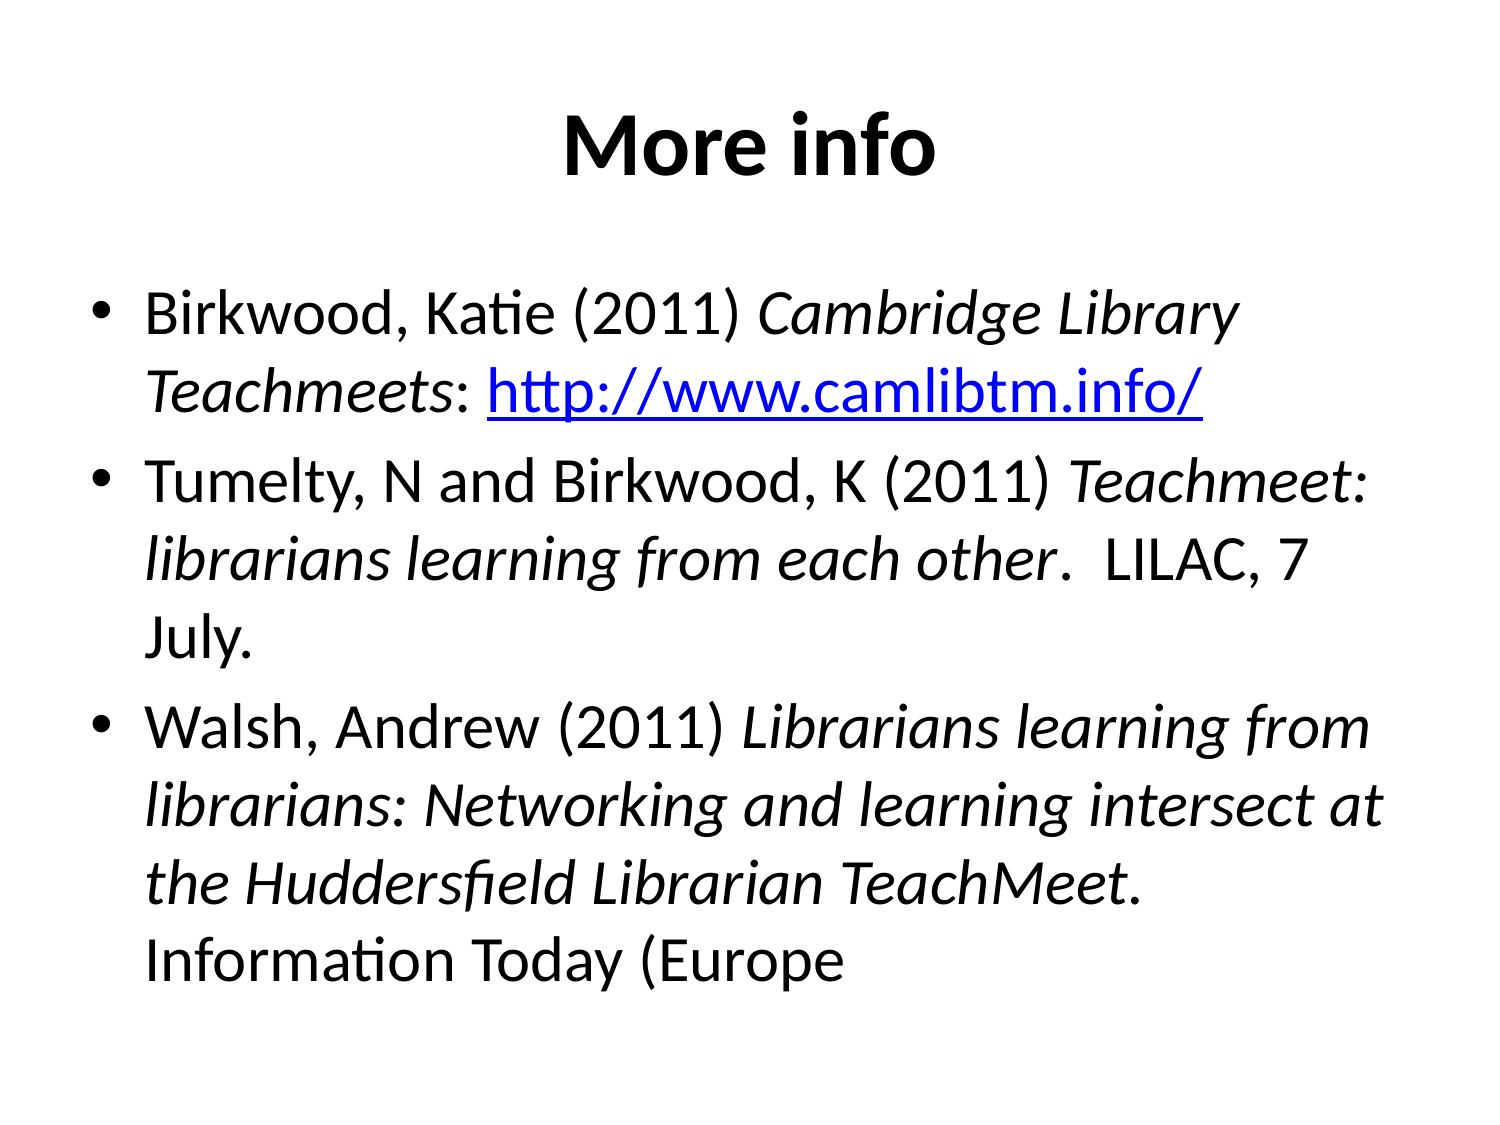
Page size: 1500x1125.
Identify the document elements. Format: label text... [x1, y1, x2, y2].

list Birkwood, Katie (2011) Cambridge Library Teachmeets: http://www.camlibtm.info/ Tumelty, N and Birkwood, K (2011) Teachmeet: librarians learning from each other. LILAC, 7 July. Walsh, Andrew (2011) Librarians learning from librarians: Networking and learning intersect at the Huddersfield Librarian TeachMeet. Information Today (Europe [75, 262, 1425, 1005]
title More info [75, 45, 1425, 233]
